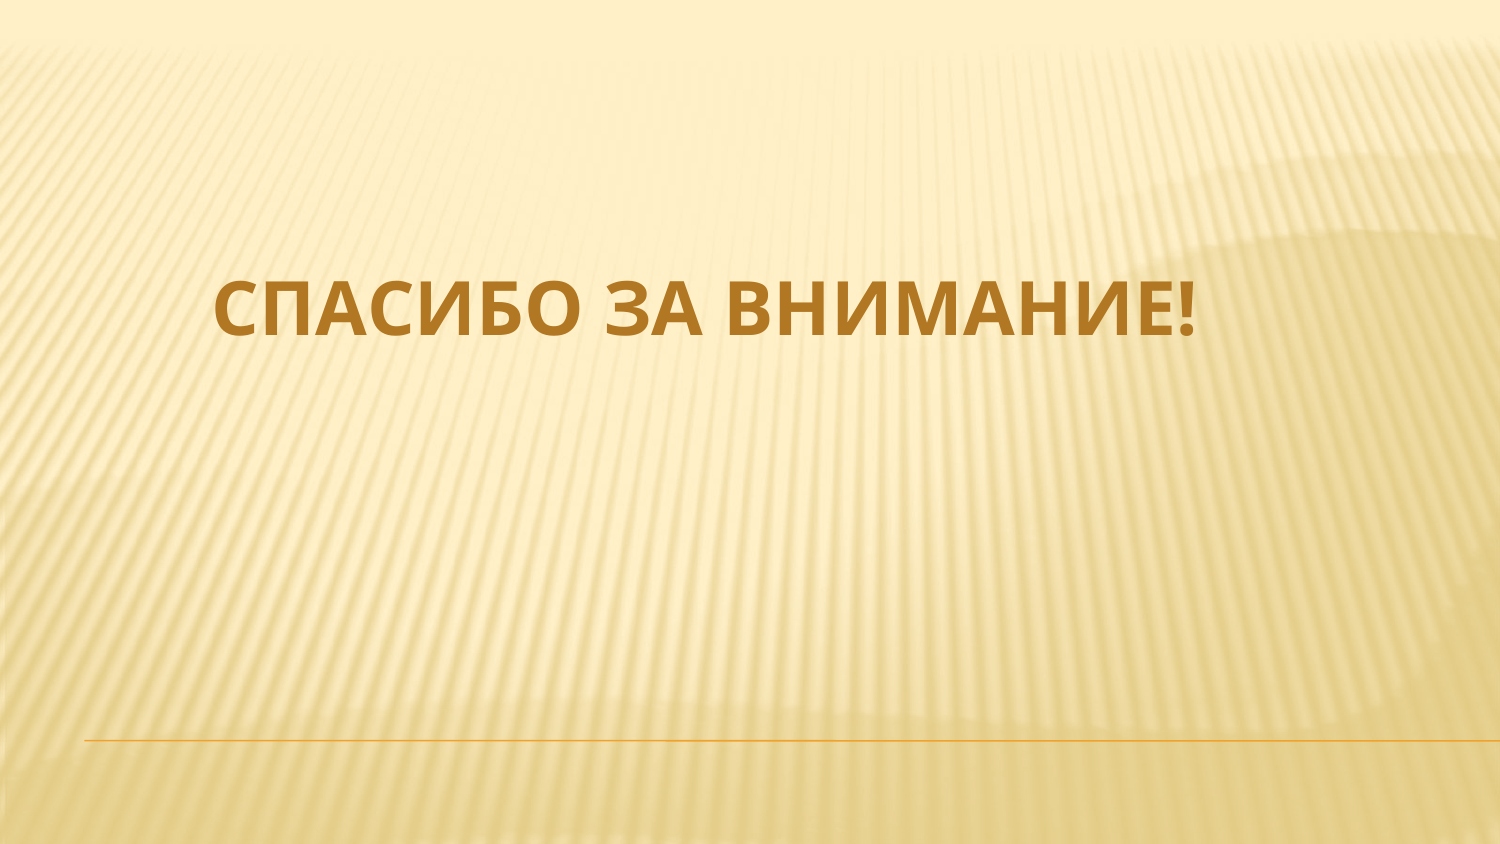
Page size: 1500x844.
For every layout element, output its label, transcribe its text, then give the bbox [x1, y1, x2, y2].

list СПАСИБО ЗА ВНИМАНИЕ! [46, 82, 1365, 529]
